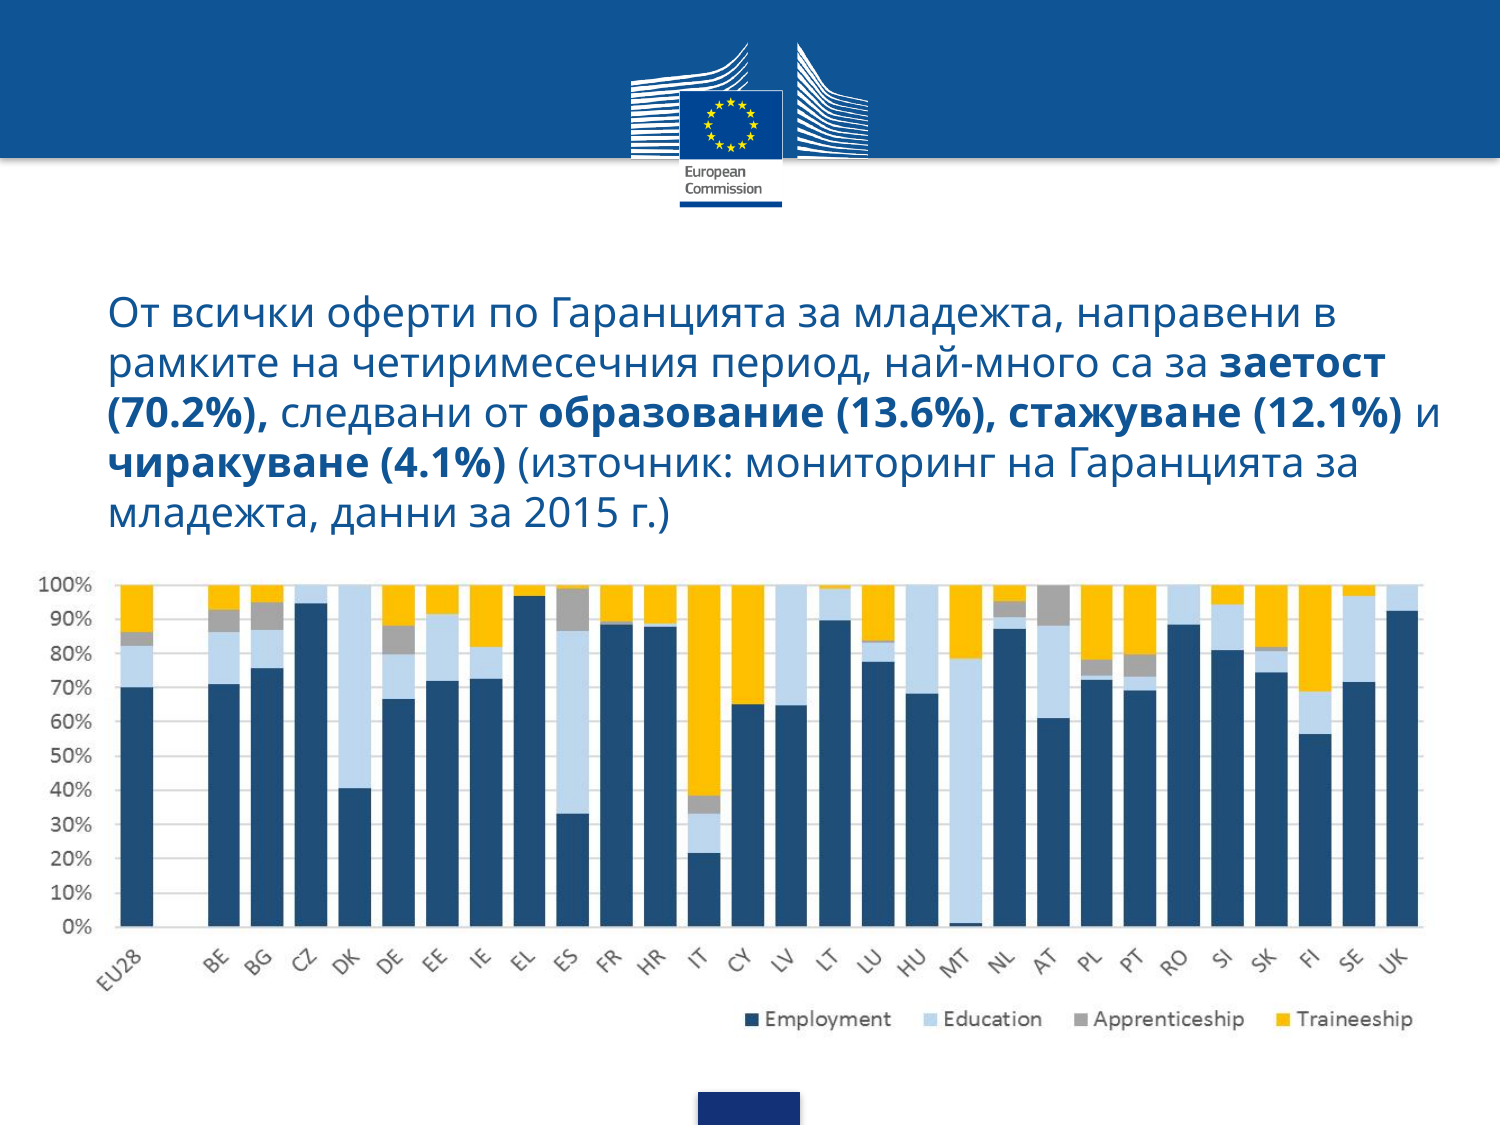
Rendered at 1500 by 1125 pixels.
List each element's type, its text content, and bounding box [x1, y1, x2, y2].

picture [631, 42, 868, 208]
title От всички оферти по Гаранцията за младежта, направени в рамките на четиримесечния период, най-много са за заетост (70.2%), следвани от образование (13.6%), стажуване (12.1%) и чиракуване (4.1%) (източник: мониторинг на Гаранцията за младежта, данни за 2015 г.) Figure 3: Distribution of positive and timely exits by type of offer, 2015 (%) [33, 219, 1483, 540]
picture [33, 562, 1436, 1041]
